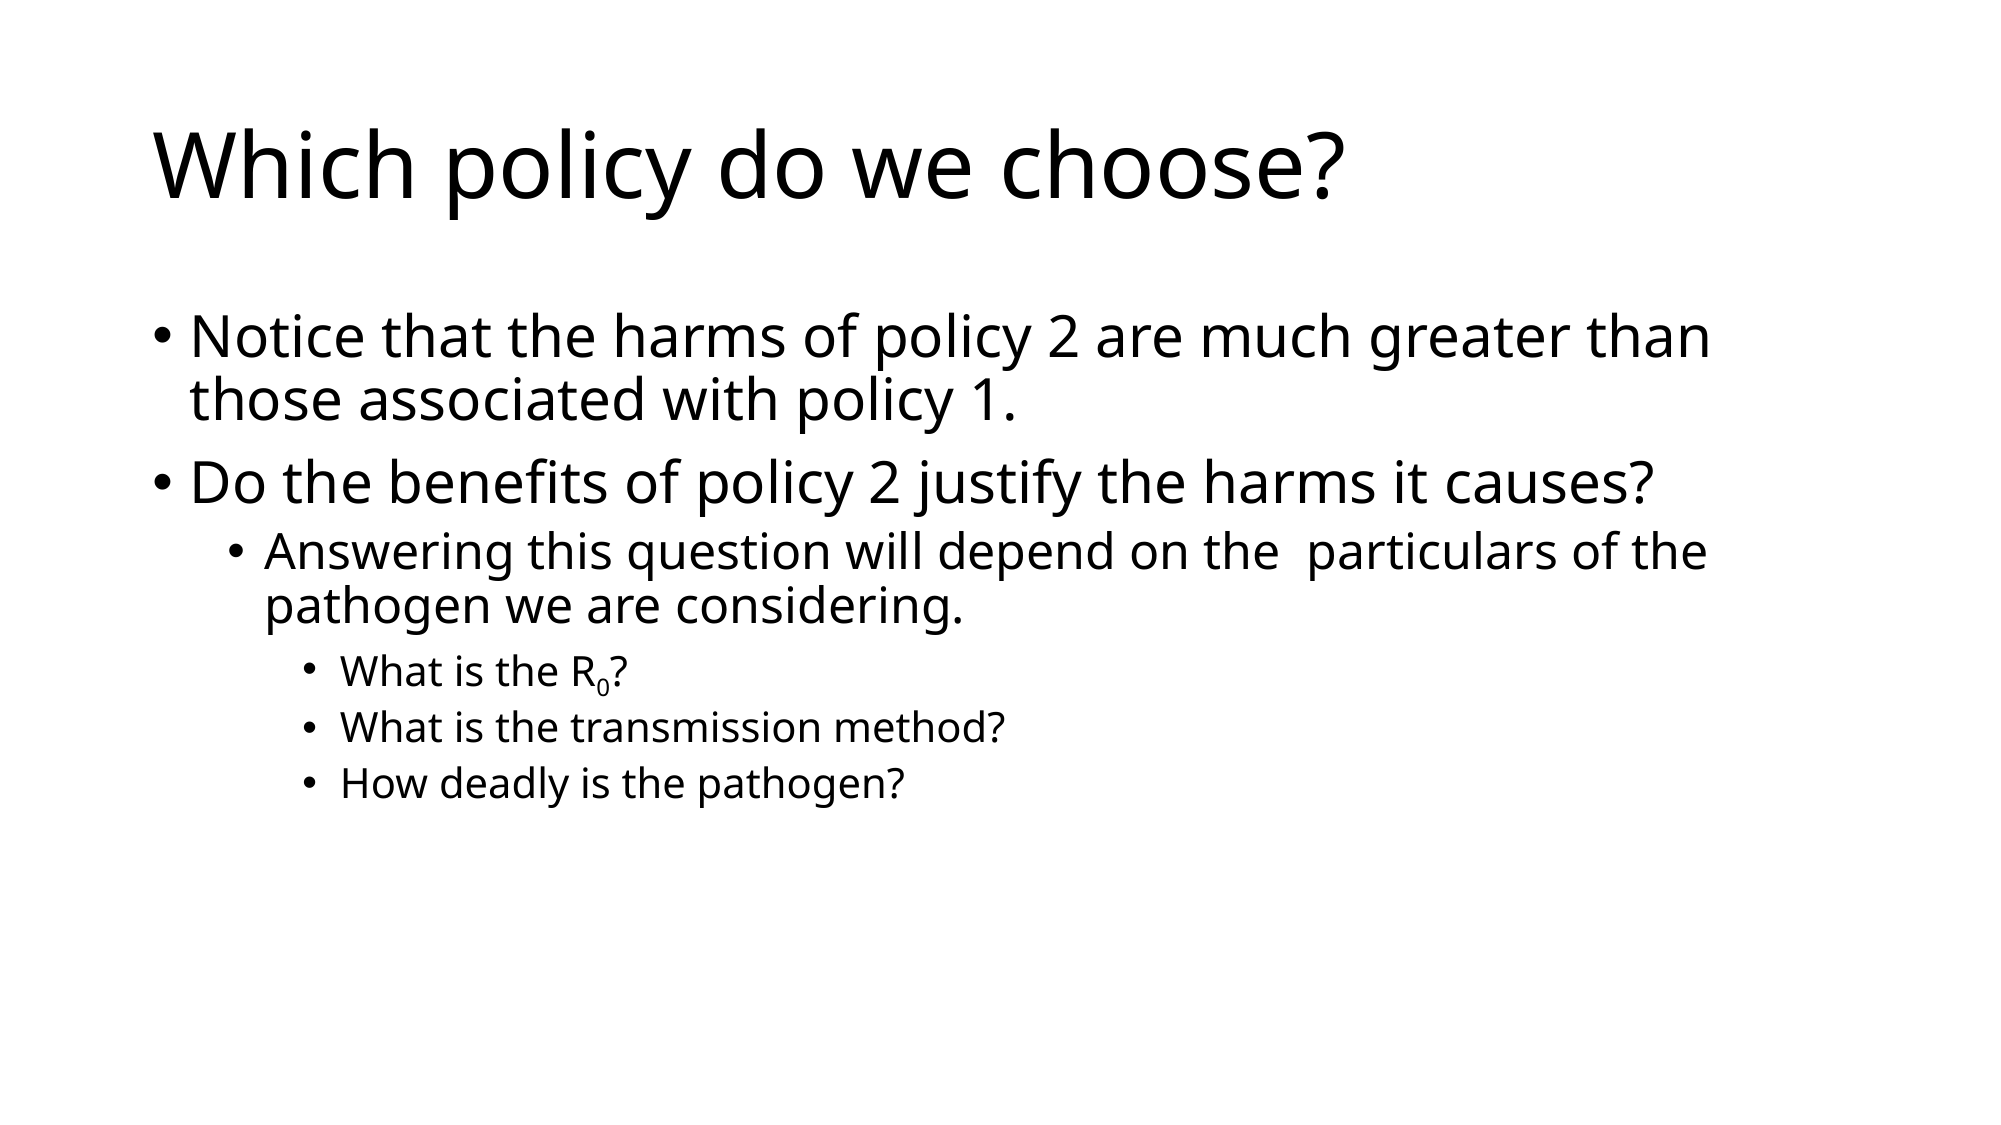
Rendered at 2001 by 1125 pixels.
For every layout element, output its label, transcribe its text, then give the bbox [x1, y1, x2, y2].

list Notice that the harms of policy 2 are much greater than those associated with policy 1. Do the benefits of policy 2 justify the harms it causes? Answering this question will depend on the particulars of the pathogen we are considering. What is the R0? What is the transmission method? How deadly is the pathogen? [137, 299, 1863, 1014]
title Which policy do we choose? [137, 59, 1863, 278]
